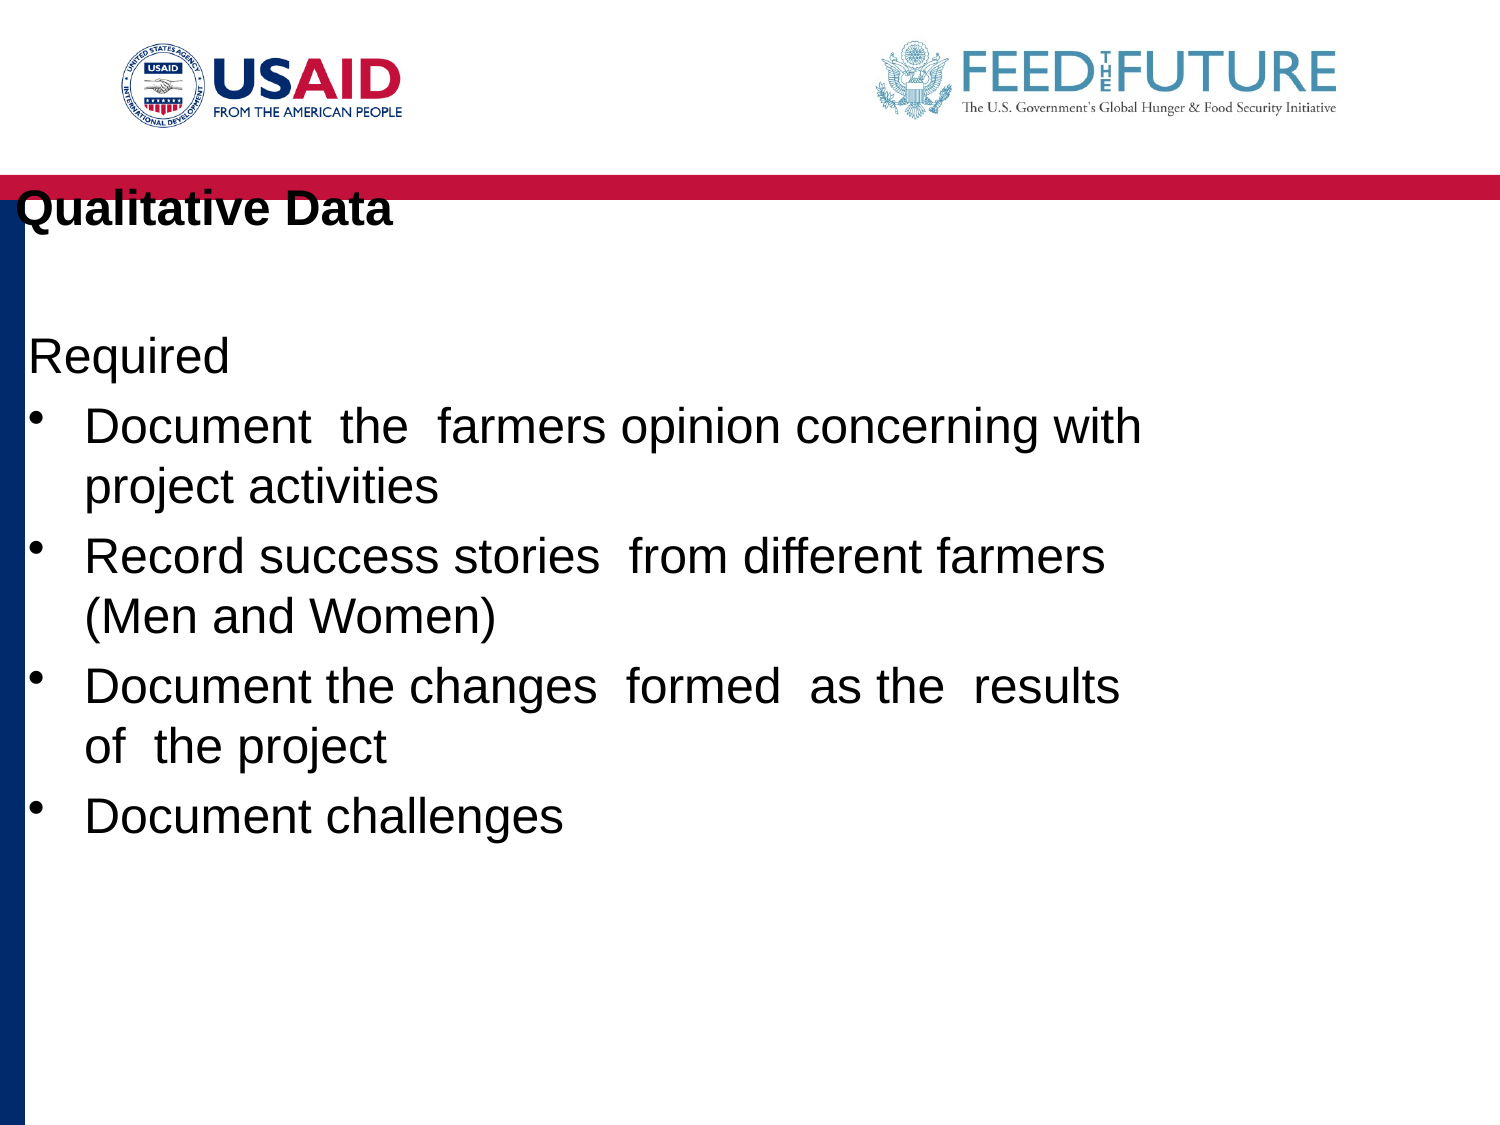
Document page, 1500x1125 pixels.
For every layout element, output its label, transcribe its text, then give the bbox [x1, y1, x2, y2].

picture [80, 17, 442, 158]
list Required Document the farmers opinion concerning with project activities Record success stories from different farmers (Men and Women) Document the changes formed as the results of the project Document challenges [12, 316, 1182, 852]
picture [837, 11, 1378, 152]
title Qualitative Data [0, 168, 1294, 332]
